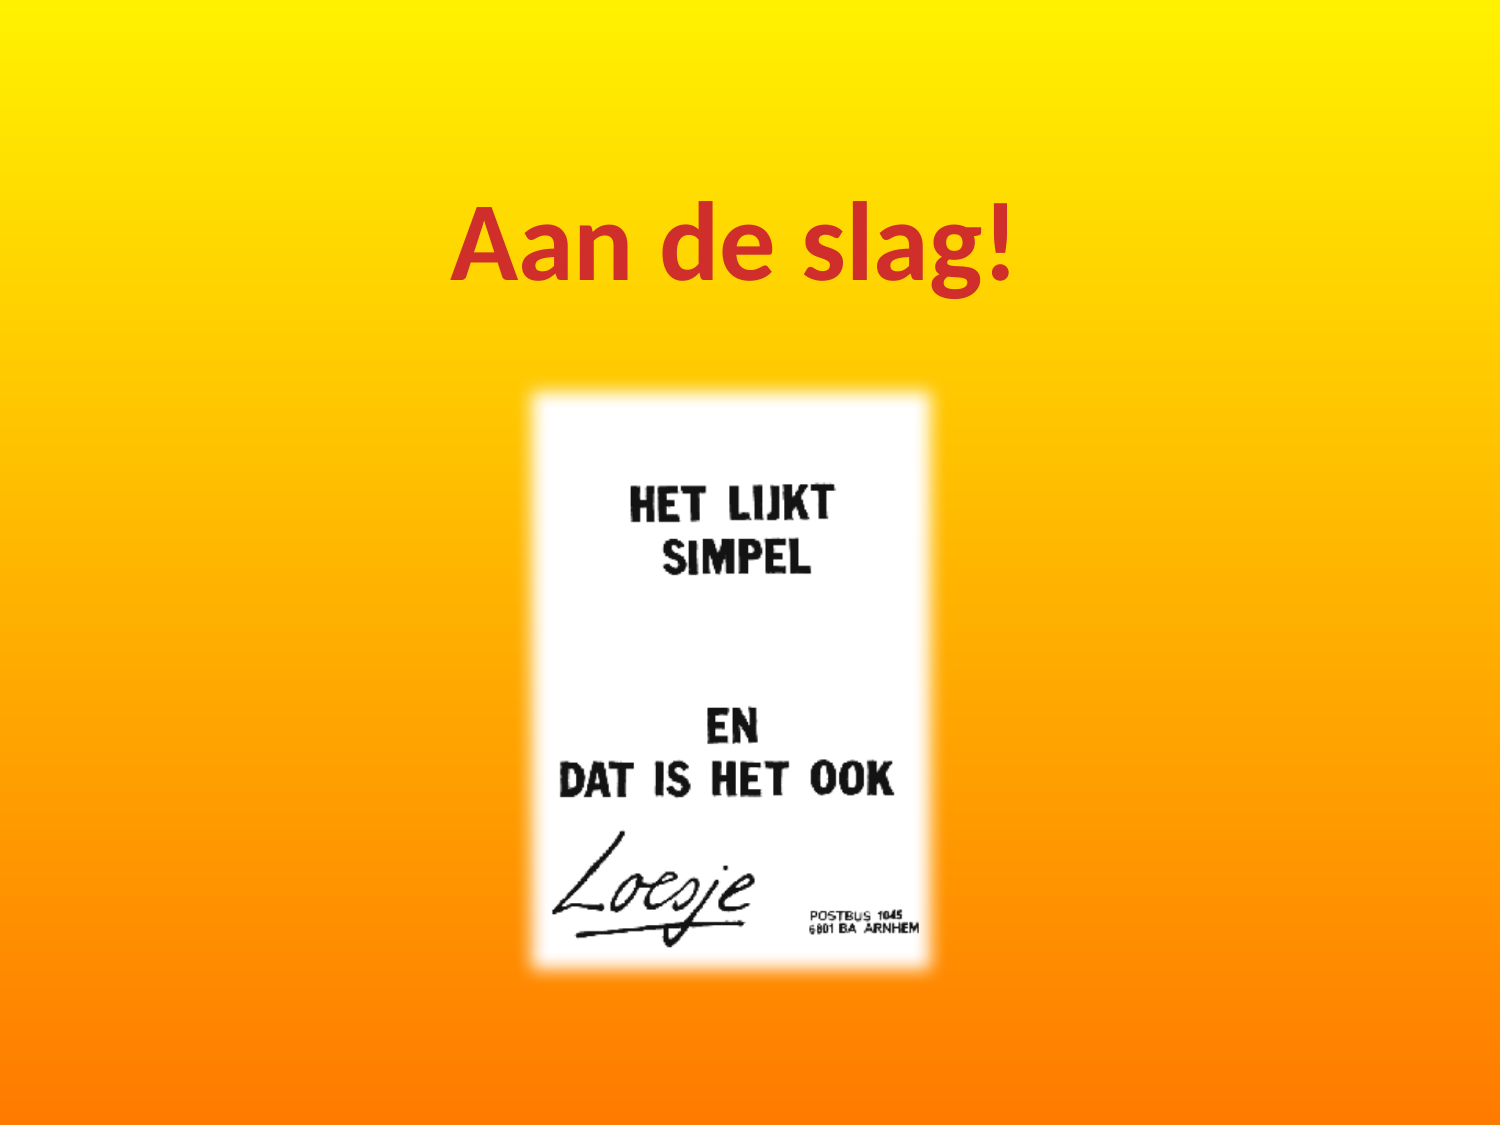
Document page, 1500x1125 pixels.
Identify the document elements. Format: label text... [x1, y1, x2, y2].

picture [513, 373, 949, 988]
text_box Aan de slag! [360, 160, 1111, 311]
